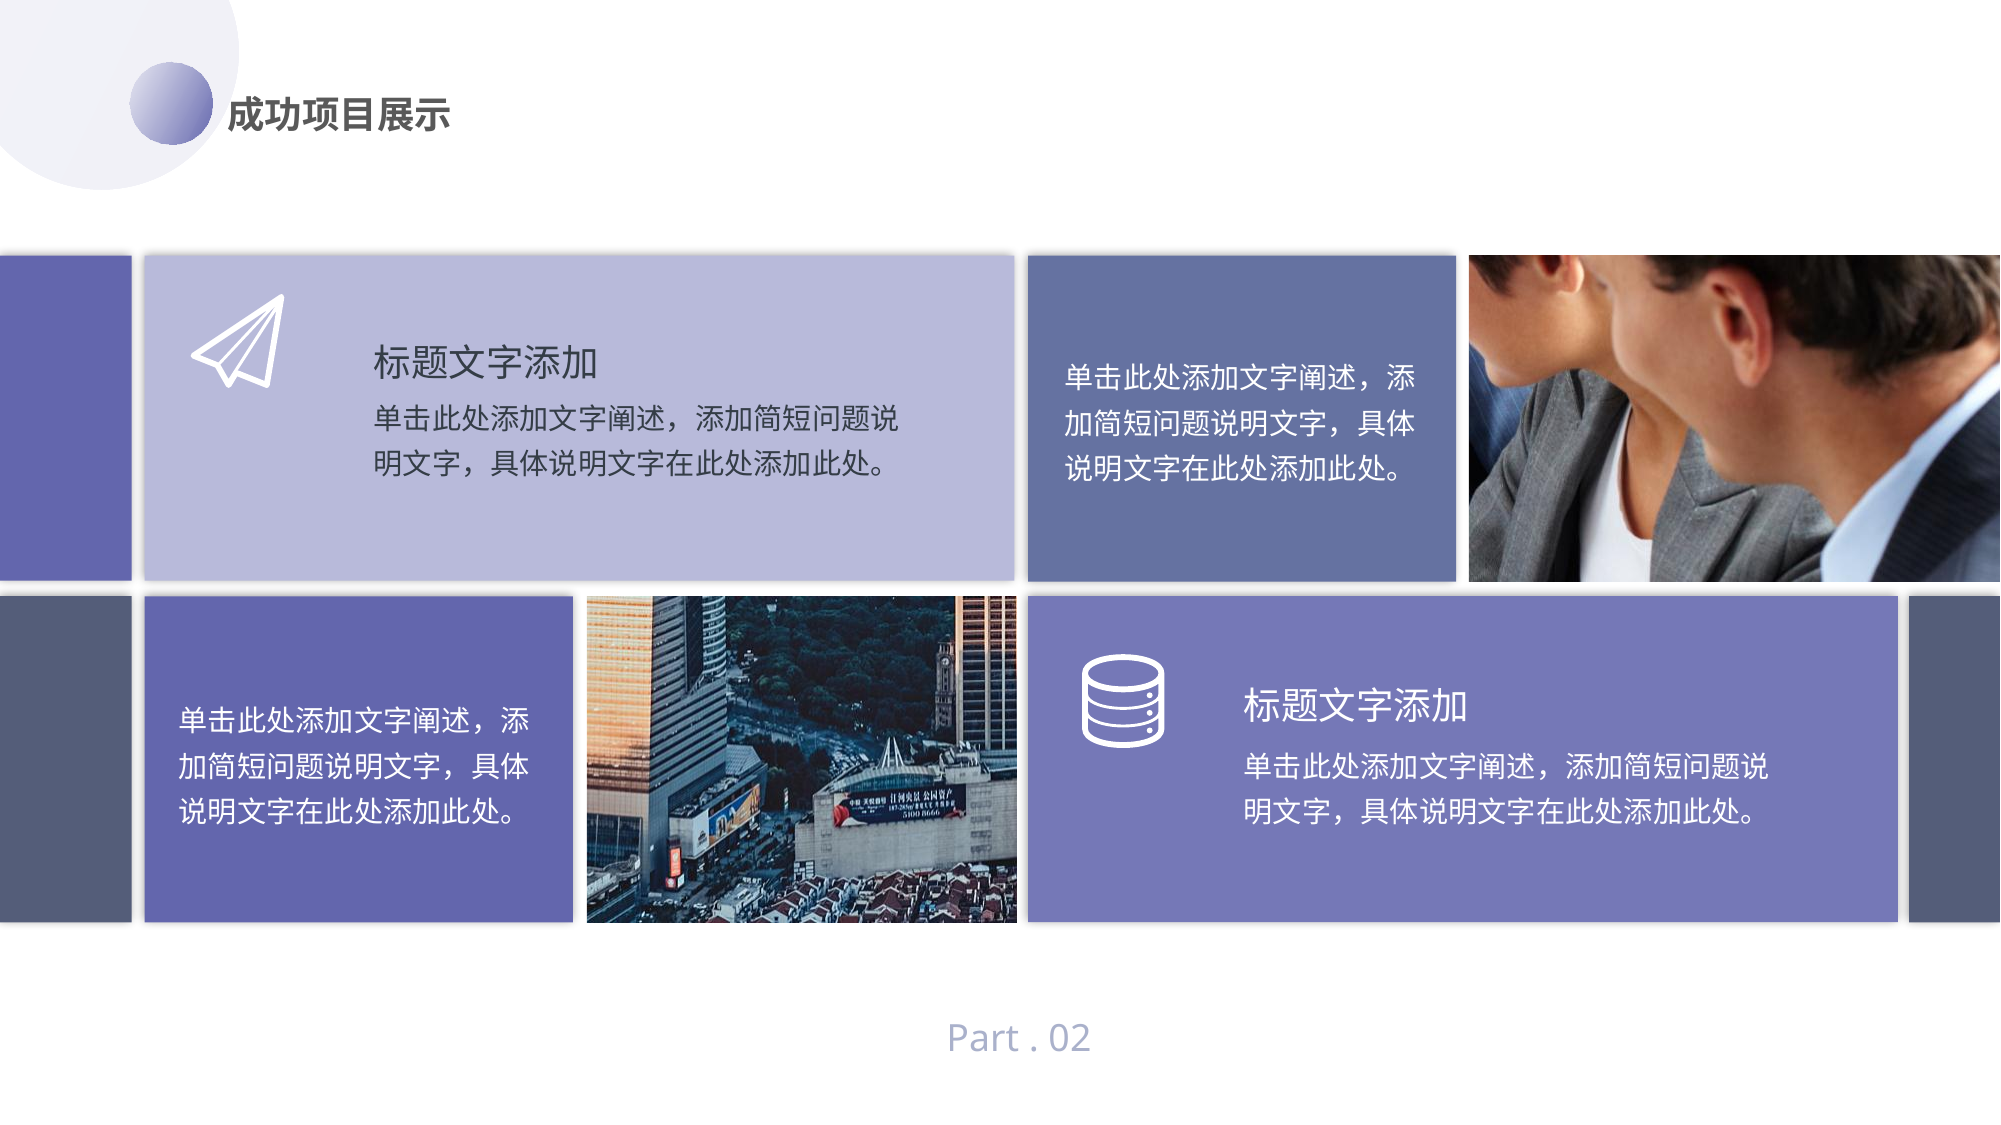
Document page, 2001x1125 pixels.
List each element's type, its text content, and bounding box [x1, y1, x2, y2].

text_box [1028, 255, 1457, 582]
text_box [0, 255, 132, 581]
text_box [1468, 254, 2000, 583]
text_box [1908, 595, 2000, 923]
text_box [0, 0, 240, 191]
text_box [128, 60, 212, 146]
text_box Part . 02 [931, 997, 1154, 1075]
text_box [0, 595, 133, 923]
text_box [144, 596, 573, 923]
text_box 成功项目展示 [212, 84, 626, 144]
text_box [1028, 596, 1898, 923]
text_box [144, 255, 1015, 581]
text_box [586, 595, 1018, 923]
